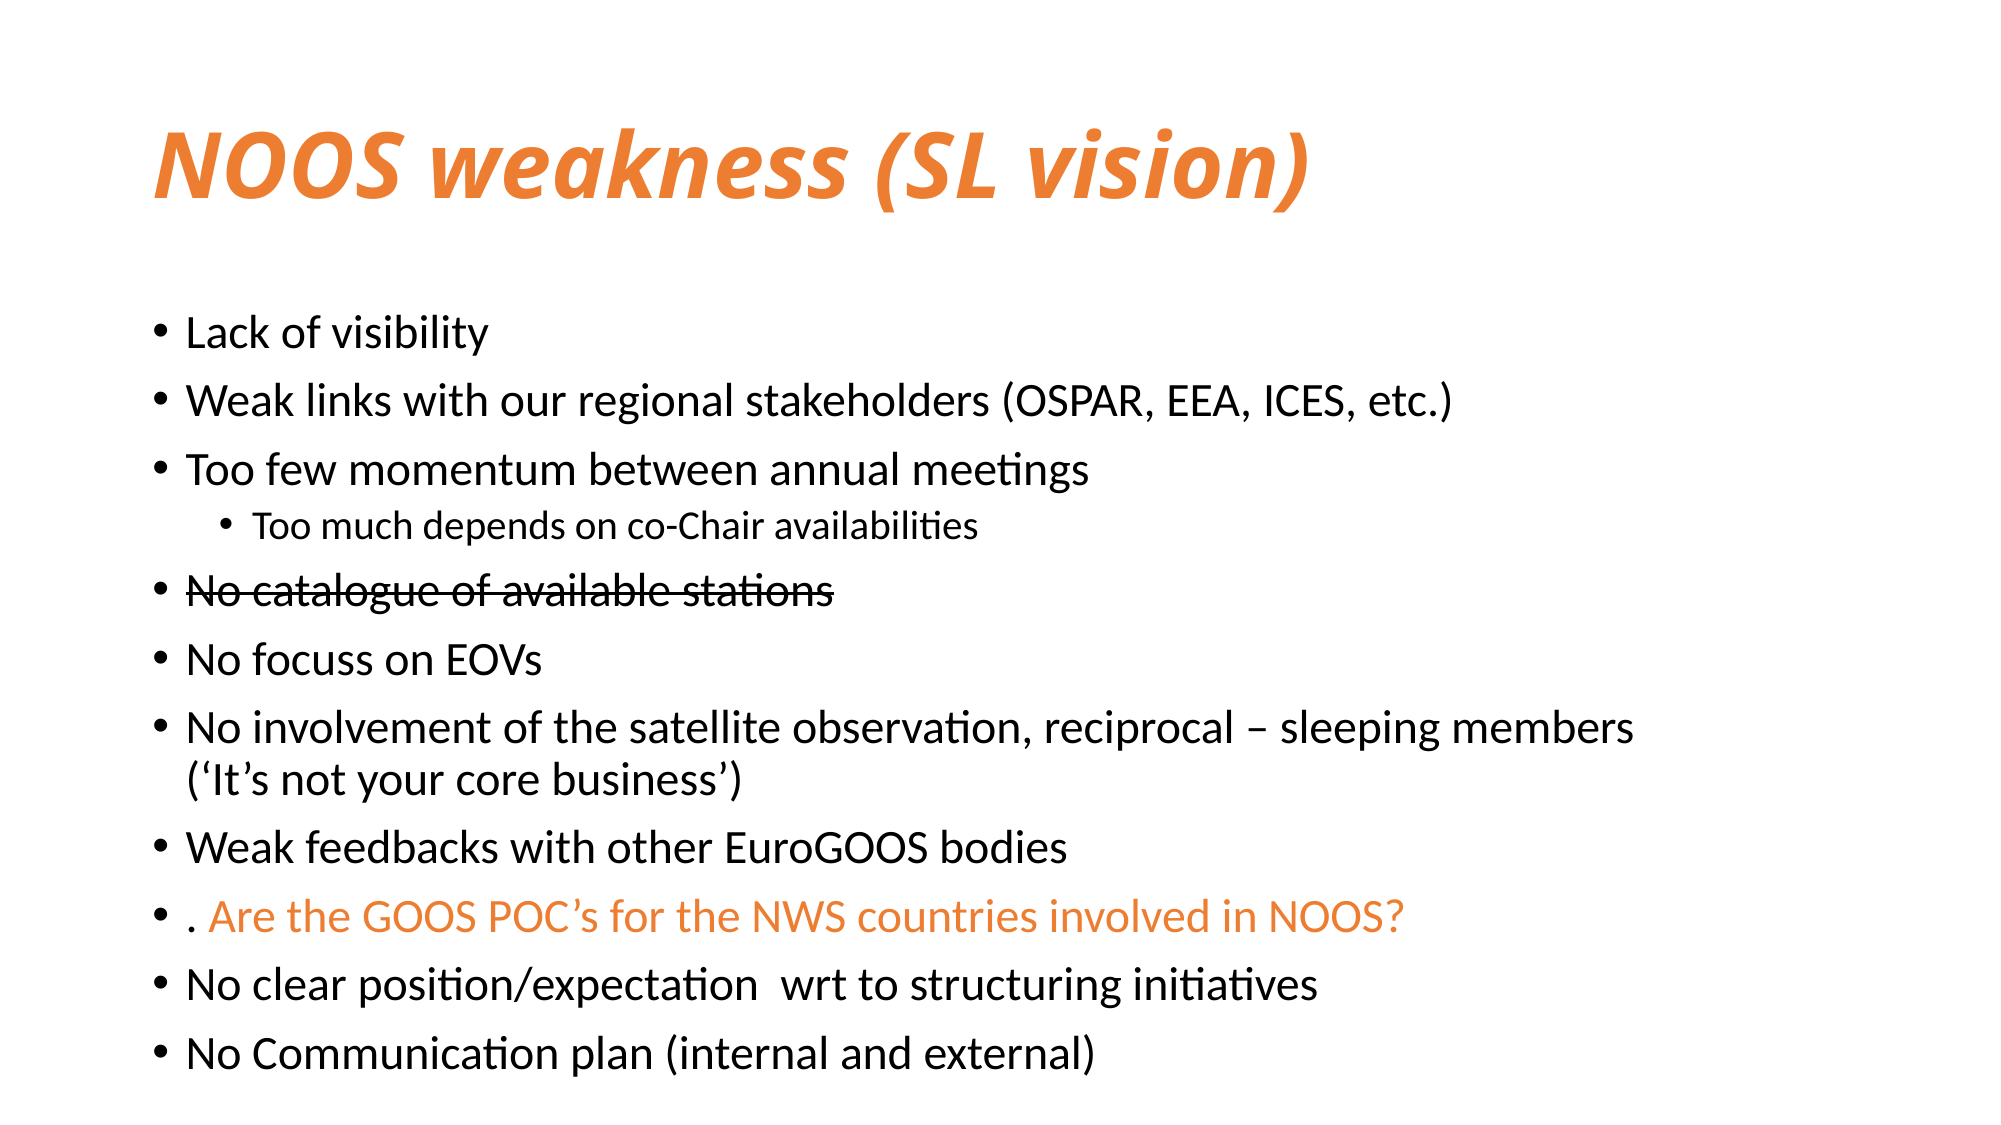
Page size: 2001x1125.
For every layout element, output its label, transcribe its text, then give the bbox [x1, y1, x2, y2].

list Lack of visibility Weak links with our regional stakeholders (OSPAR, EEA, ICES, etc.) Too few momentum between annual meetings Too much depends on co-Chair availabilities No catalogue of available stations No focuss on EOVs No involvement of the satellite observation, reciprocal – sleeping members (‘It’s not your core business’) Weak feedbacks with other EuroGOOS bodies . Are the GOOS POC’s for the NWS countries involved in NOOS? No clear position/expectation wrt to structuring initiatives No Communication plan (internal and external) [137, 299, 1863, 1095]
title NOOS weakness (SL vision) [137, 59, 1863, 278]
